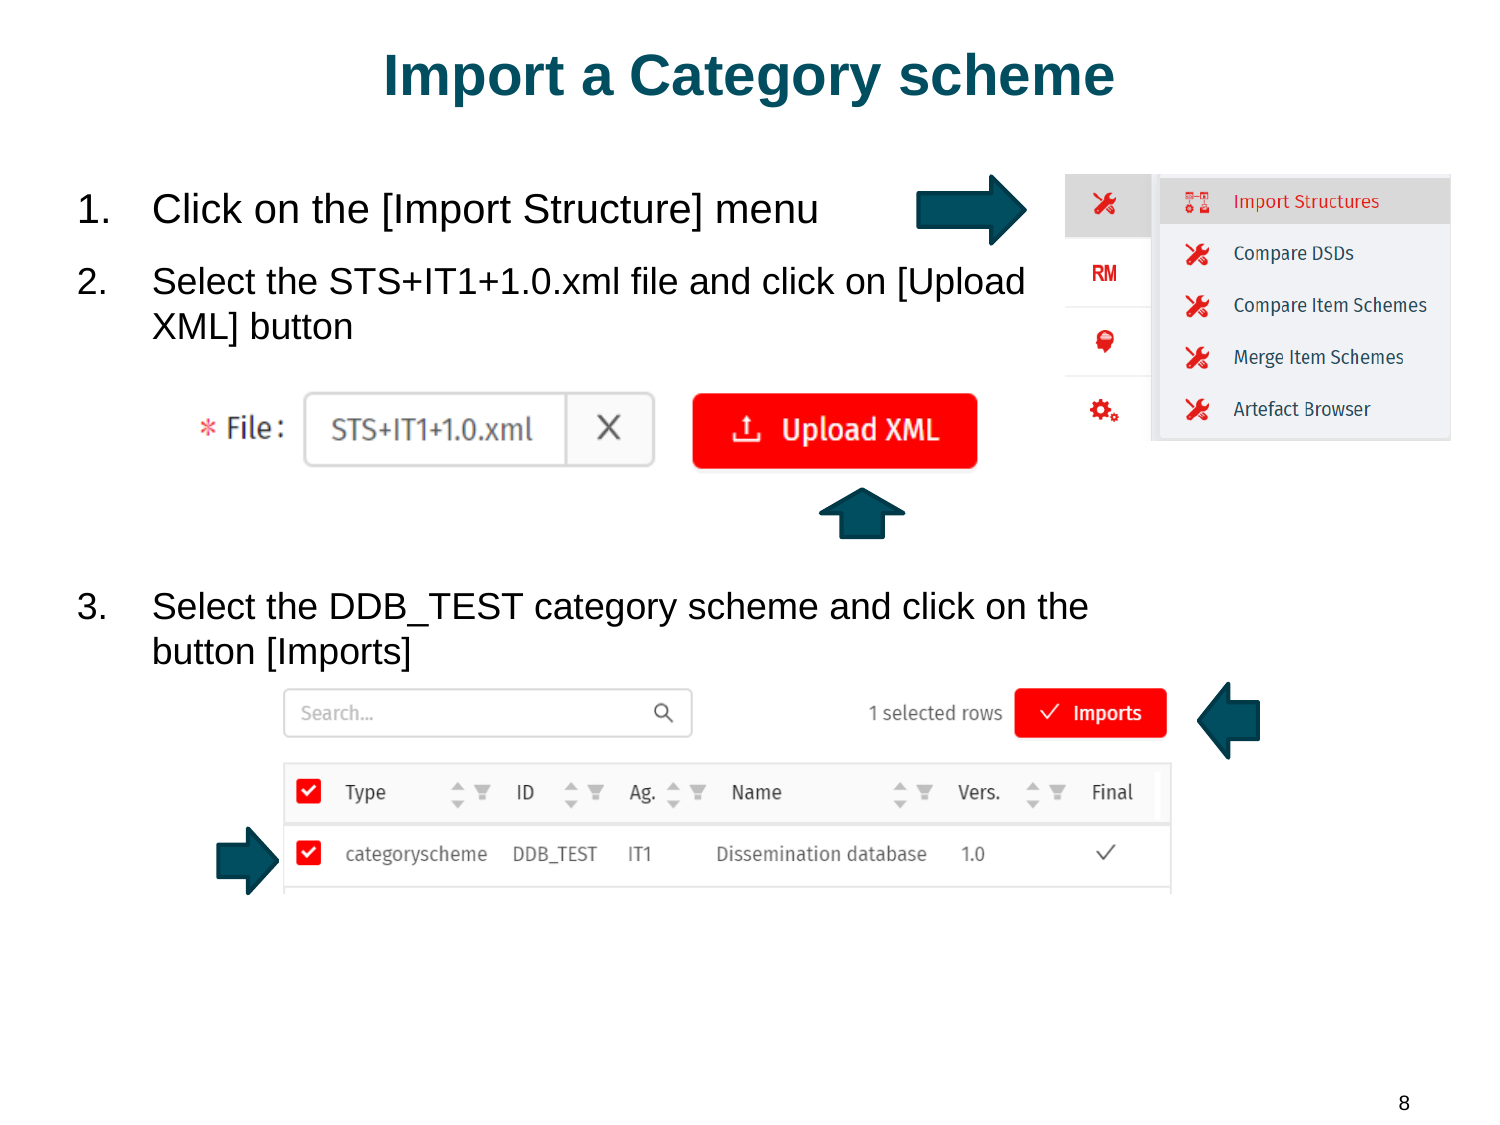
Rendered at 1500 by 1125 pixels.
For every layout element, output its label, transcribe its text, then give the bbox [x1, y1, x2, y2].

slide_number 8 [1074, 1082, 1425, 1125]
text_box Click on the [Import Structure] menu Select the STS+IT1+1.0.xml file and click on [Upload XML] button Select the DDB_TEST category scheme and click on the button [Imports] [62, 174, 1117, 847]
picture [194, 381, 988, 481]
text_box [818, 489, 906, 540]
text_box [1197, 681, 1260, 760]
picture [277, 677, 1178, 894]
picture [1065, 174, 1451, 441]
text_box [216, 826, 272, 896]
text_box [916, 174, 1027, 246]
title Import a Category scheme [75, 20, 1425, 125]
